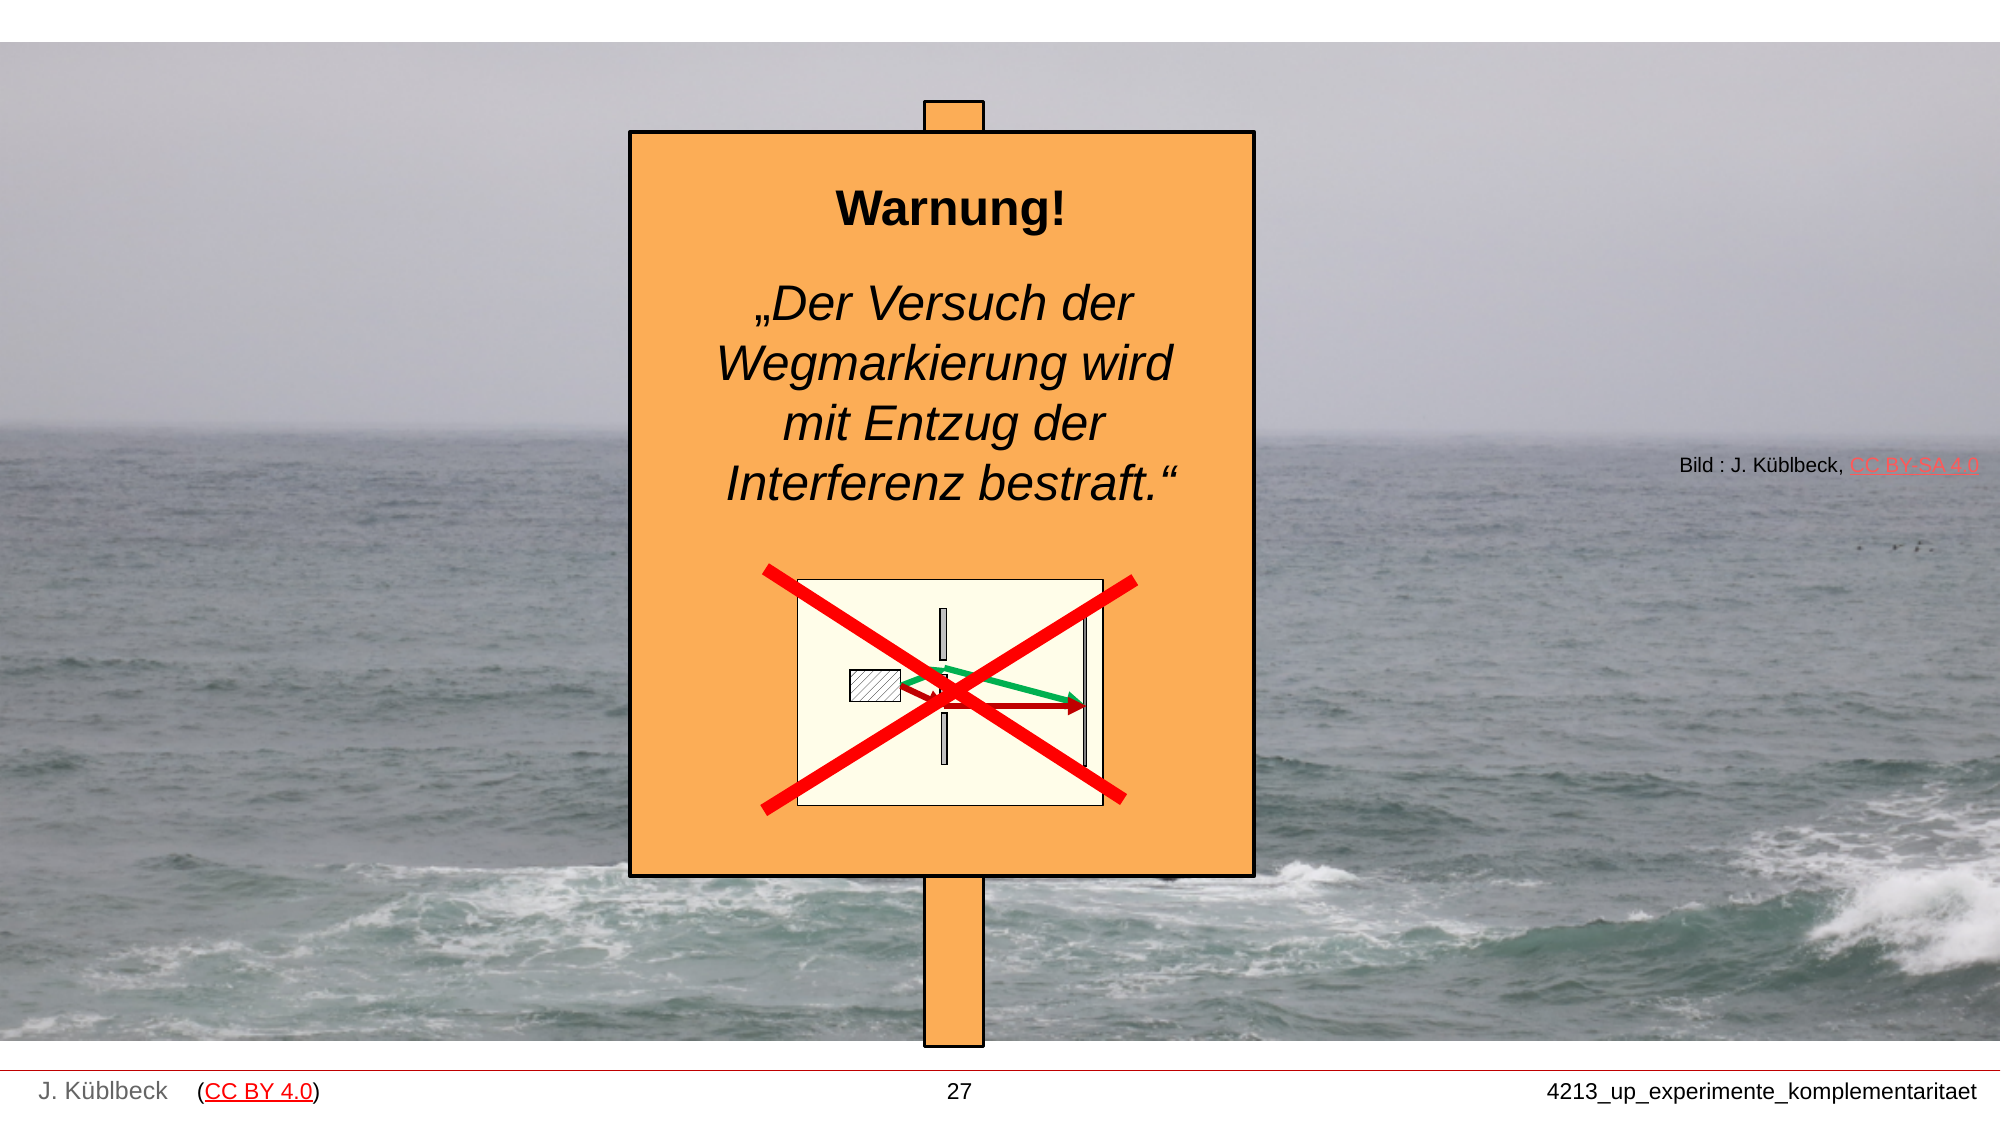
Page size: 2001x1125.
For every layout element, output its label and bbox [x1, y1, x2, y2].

picture [0, 42, 2000, 1042]
text_box [763, 579, 1136, 811]
text_box [765, 568, 1124, 800]
